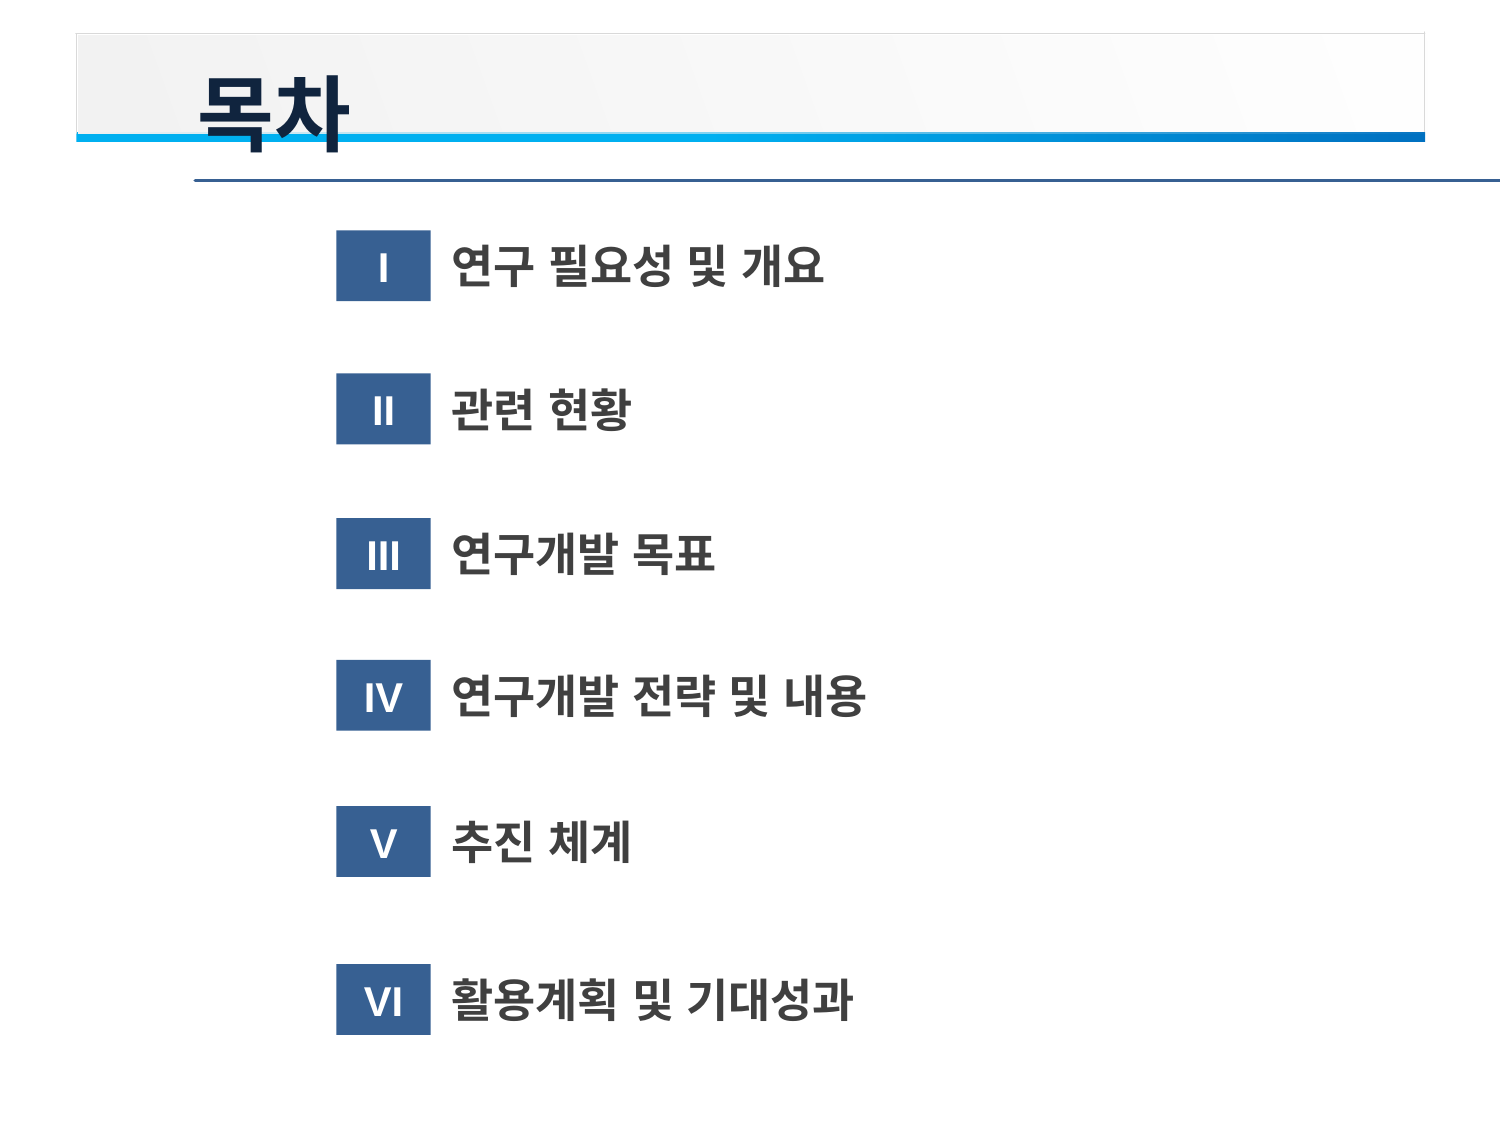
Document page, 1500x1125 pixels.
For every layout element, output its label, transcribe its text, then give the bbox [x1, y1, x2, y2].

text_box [336, 517, 1500, 590]
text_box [336, 805, 1500, 878]
text_box 목차 [183, 54, 1500, 170]
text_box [336, 229, 1500, 302]
text_box [192, 178, 1500, 182]
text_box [336, 659, 1500, 731]
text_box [336, 373, 1500, 445]
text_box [336, 963, 1500, 1036]
